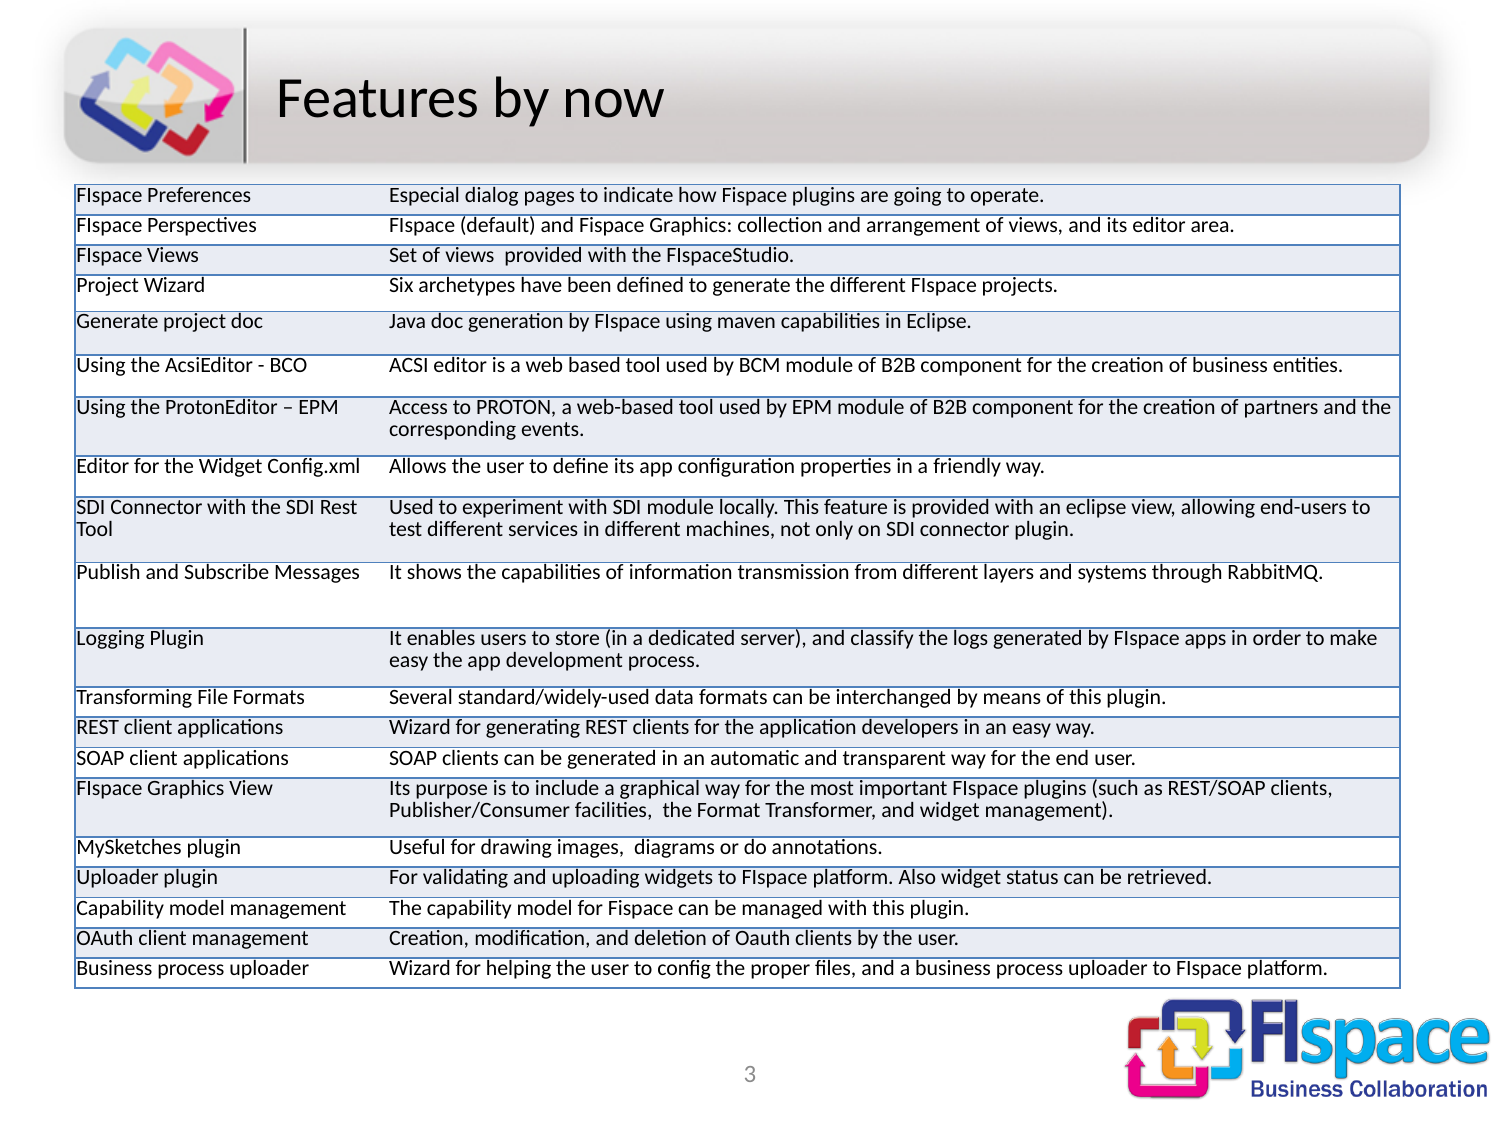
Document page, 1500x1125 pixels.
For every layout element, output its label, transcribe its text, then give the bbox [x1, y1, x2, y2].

picture [0, 0, 1500, 253]
table_header Especial dialog pages to indicate how Fispace plugins are going to operate. [388, 185, 1399, 214]
table_cell Access to PROTON, a web-based tool used by EPM module of B2B component for the creation of partners and the corresponding events. [388, 398, 1399, 455]
table_cell Wizard for helping the user to config the proper files, and a business process uploader to FIspace platform. [388, 959, 1399, 987]
table_cell Using the AcsiEditor - BCO [76, 356, 388, 396]
table_cell Editor for the Widget Config.xml [76, 457, 388, 496]
table_cell Uploader plugin [76, 868, 388, 897]
table_cell MySketches plugin [76, 838, 388, 866]
table_cell For validating and uploading widgets to FIspace platform. Also widget status can be retrieved. [388, 868, 1399, 897]
table_cell Transforming File Formats [76, 688, 388, 716]
table_cell It shows the capabilities of information transmission from different layers and systems through RabbitMQ. [388, 563, 1399, 627]
picture [1118, 993, 1496, 1101]
table_cell ACSI editor is a web based tool used by BCM module of B2B component for the creation of business entities. [388, 356, 1399, 396]
table_cell OAuth client management [76, 929, 388, 957]
table_cell Used to experiment with SDI module locally. This feature is provided with an eclipse view, allowing end-users to test different services in different machines, not only on SDI connector plugin. [388, 498, 1399, 562]
table_cell FIspace (default) and Fispace Graphics: collection and arrangement of views, and its editor area. [388, 216, 1399, 244]
title Features by now [261, 39, 1401, 149]
table_cell Several standard/widely-used data formats can be interchanged by means of this plugin. [388, 688, 1399, 716]
table_cell SOAP client applications [76, 748, 388, 777]
table_cell Using the ProtonEditor – EPM [76, 398, 388, 455]
table_cell SOAP clients can be generated in an automatic and transparent way for the end user. [388, 748, 1399, 777]
table_cell REST client applications [76, 718, 388, 747]
table_cell Wizard for generating REST clients for the application developers in an easy way. [388, 718, 1399, 747]
table_cell Java doc generation by FIspace using maven capabilities in Eclipse. [388, 312, 1399, 354]
table_cell Generate project doc [76, 312, 388, 354]
table_cell FIspace Perspectives [76, 216, 388, 244]
table_cell Its purpose is to include a graphical way for the most important FIspace plugins (such as REST/SOAP clients, Publisher/Consumer facilities, the Format Transformer, and widget management). [388, 779, 1399, 836]
table_cell It enables users to store (in a dedicated server), and classify the logs generated by FIspace apps in order to make easy the app development process. [388, 629, 1399, 686]
table_cell FIspace Views [76, 246, 388, 274]
table_cell SDI Connector with the SDI Rest Tool [76, 498, 388, 562]
table_cell Six archetypes have been defined to generate the different FIspace projects. [388, 276, 1399, 311]
slide_number 3 [512, 1042, 988, 1103]
table_cell Set of views provided with the FIspaceStudio. [388, 246, 1399, 274]
table_cell The capability model for Fispace can be managed with this plugin. [388, 898, 1399, 927]
table_cell Logging Plugin [76, 629, 388, 686]
table_cell Project Wizard [76, 276, 388, 311]
table_header FIspace Preferences [76, 185, 388, 214]
table_cell Publish and Subscribe Messages [76, 563, 388, 627]
table_cell Creation, modification, and deletion of Oauth clients by the user. [388, 929, 1399, 957]
table_cell FIspace Graphics View [76, 779, 388, 836]
table_cell Business process uploader [76, 959, 388, 987]
table_cell Useful for drawing images, diagrams or do annotations. [388, 838, 1399, 866]
table_cell Capability model management [76, 898, 388, 927]
table_cell Allows the user to define its app configuration properties in a friendly way. [388, 457, 1399, 496]
